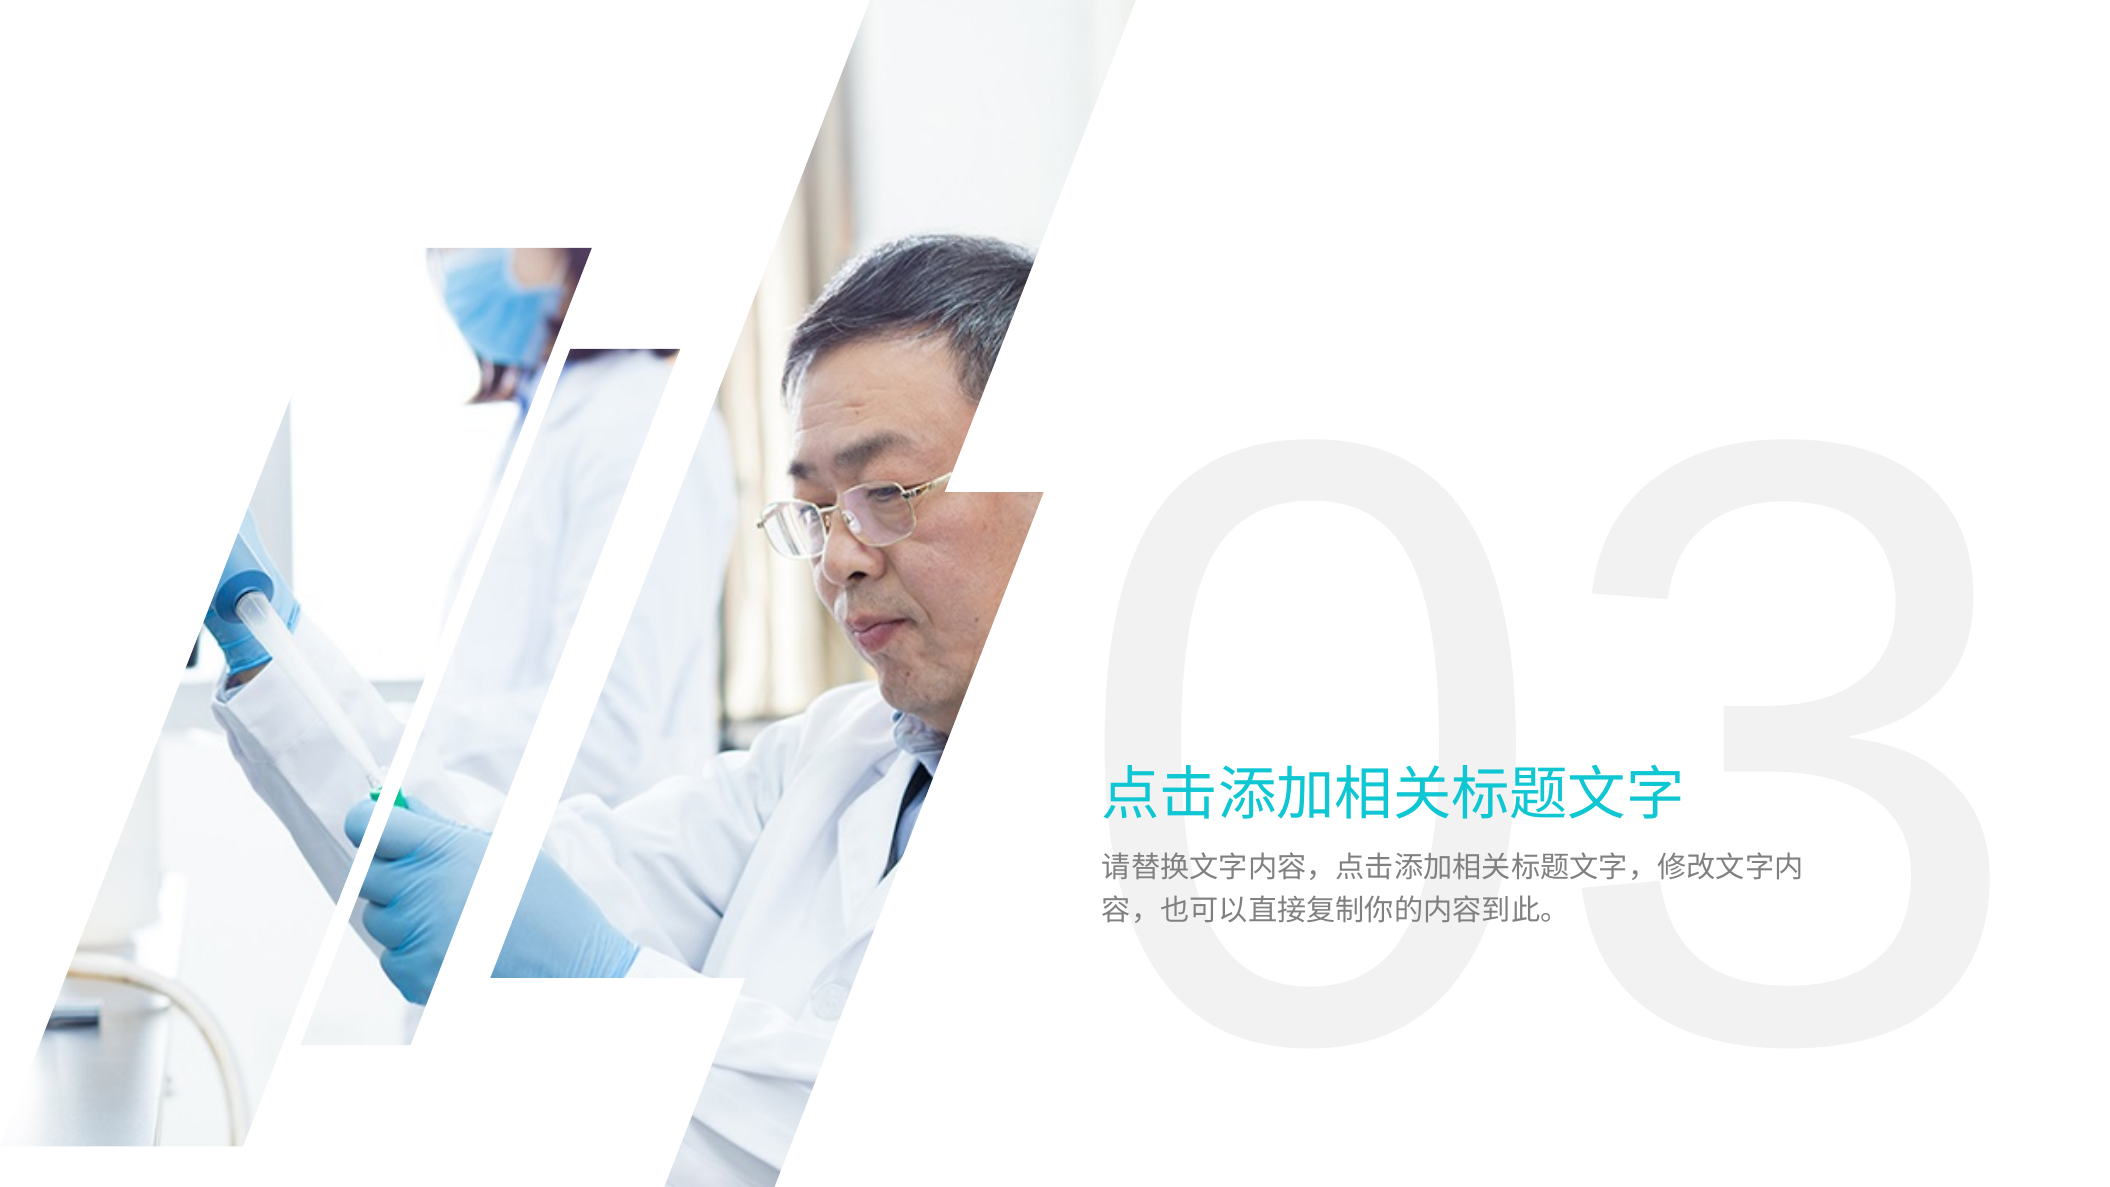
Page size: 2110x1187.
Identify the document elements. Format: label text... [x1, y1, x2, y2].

text_box 请替换文字内容，点击添加相关标题文字，修改文字内容，也可以直接复制你的内容到此。 [1101, 841, 1843, 926]
text_box [0, 246, 594, 1148]
text_box 03 [1071, 0, 2052, 1187]
text_box 点击添加相关标题文字 [1101, 741, 1843, 826]
text_box [298, 347, 682, 1047]
text_box [488, 0, 1137, 1187]
